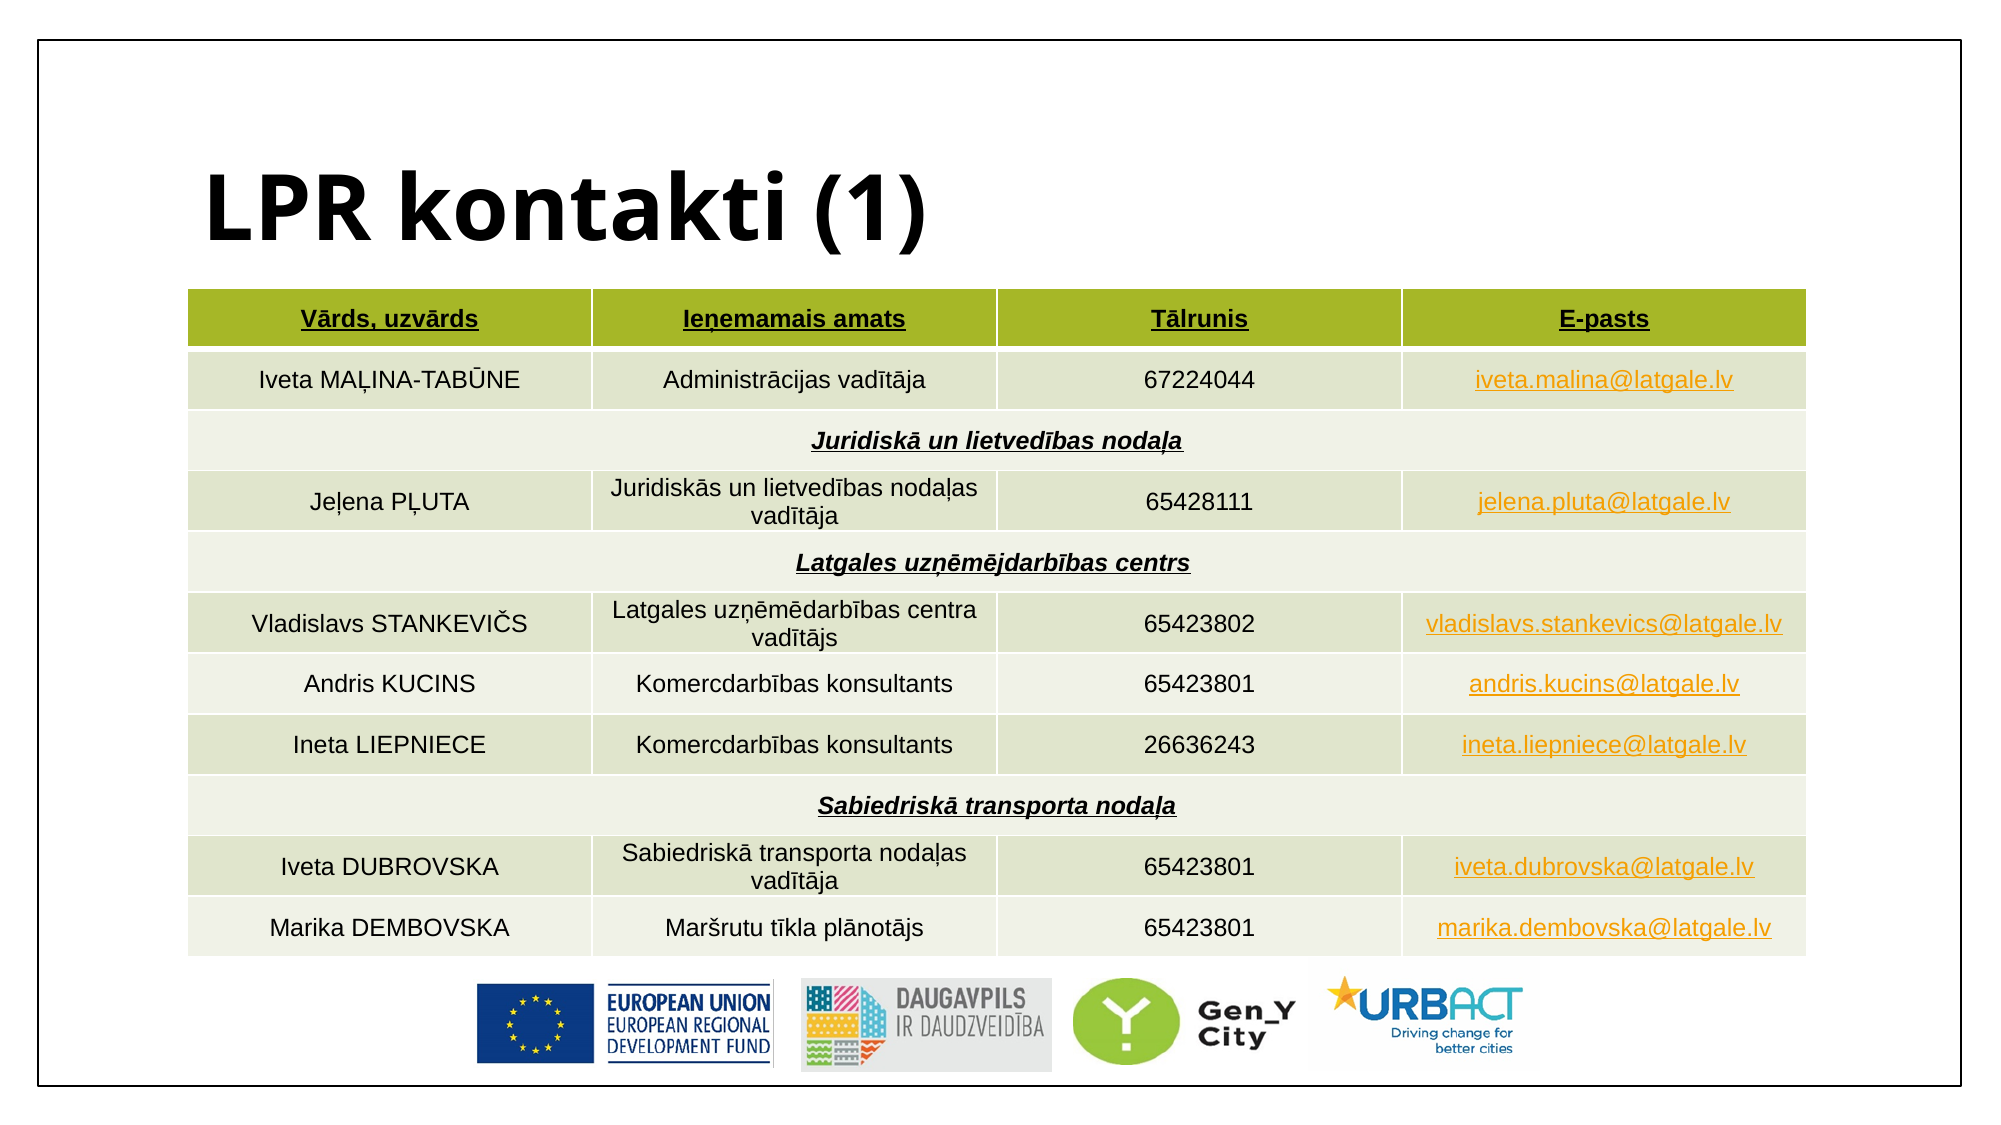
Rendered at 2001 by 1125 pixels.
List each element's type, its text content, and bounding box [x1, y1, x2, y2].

table_header Vārds, uzvārds [188, 323, 591, 346]
table_cell ineta.liepniece@latgale.lv [1403, 715, 1806, 774]
table_cell 65423801 [998, 654, 1401, 713]
table_cell andris.kucins@latgale.lv [1403, 654, 1806, 713]
title LPR kontakti (1) [187, 99, 1808, 323]
table_cell Komercdarbības konsultants [593, 715, 996, 774]
table_cell vladislavs.stankevics@latgale.lv [1403, 593, 1806, 652]
table_cell marika.dembovska@latgale.lv [1403, 897, 1806, 956]
table_cell Administrācijas vadītāja [593, 352, 996, 409]
table_cell Jeļena PĻUTA [188, 471, 591, 530]
table_cell Vladislavs STANKEVIČS [188, 593, 591, 652]
table_header Ieņemamais amats [593, 323, 996, 346]
table_cell 65423801 [998, 897, 1401, 956]
table_header Tālrunis [998, 323, 1401, 346]
table_cell 67224044 [998, 352, 1401, 409]
table_cell Marika DEMBOVSKA [188, 897, 591, 956]
table_cell jelena.pluta@latgale.lv [1403, 471, 1806, 530]
table_cell Ineta LIEPNIECE [188, 715, 591, 774]
table_cell Maršrutu tīkla plānotājs [593, 897, 996, 956]
table_cell iveta.malina@latgale.lv [1403, 352, 1806, 409]
table_cell Juridiskā un lietvedības nodaļa [188, 411, 1806, 470]
table_header E-pasts [1403, 323, 1806, 346]
table_cell 65423801 [998, 836, 1401, 895]
table_cell Sabiedriskā transporta nodaļa [188, 776, 1806, 835]
table_cell iveta.dubrovska@latgale.lv [1403, 836, 1806, 895]
table_cell 26636243 [998, 715, 1401, 774]
table_cell Sabiedriskā transporta nodaļas vadītāja [593, 836, 996, 895]
table_cell Latgales uzņēmējdarbības centrs [188, 532, 1806, 591]
table_cell Iveta DUBROVSKA [188, 836, 591, 895]
table_cell Komercdarbības konsultants [593, 654, 996, 713]
table_cell Iveta MAĻINA-TABŪNE [188, 352, 591, 409]
table_cell 65423802 [998, 593, 1401, 652]
table_cell Latgales uzņēmēdarbības centra vadītājs [593, 593, 996, 652]
table_cell Andris KUCINS [188, 654, 591, 713]
table_cell Juridiskās un lietvedības nodaļas vadītāja [593, 471, 996, 530]
table_cell 65428111 [998, 471, 1401, 530]
picture [473, 957, 1540, 1073]
